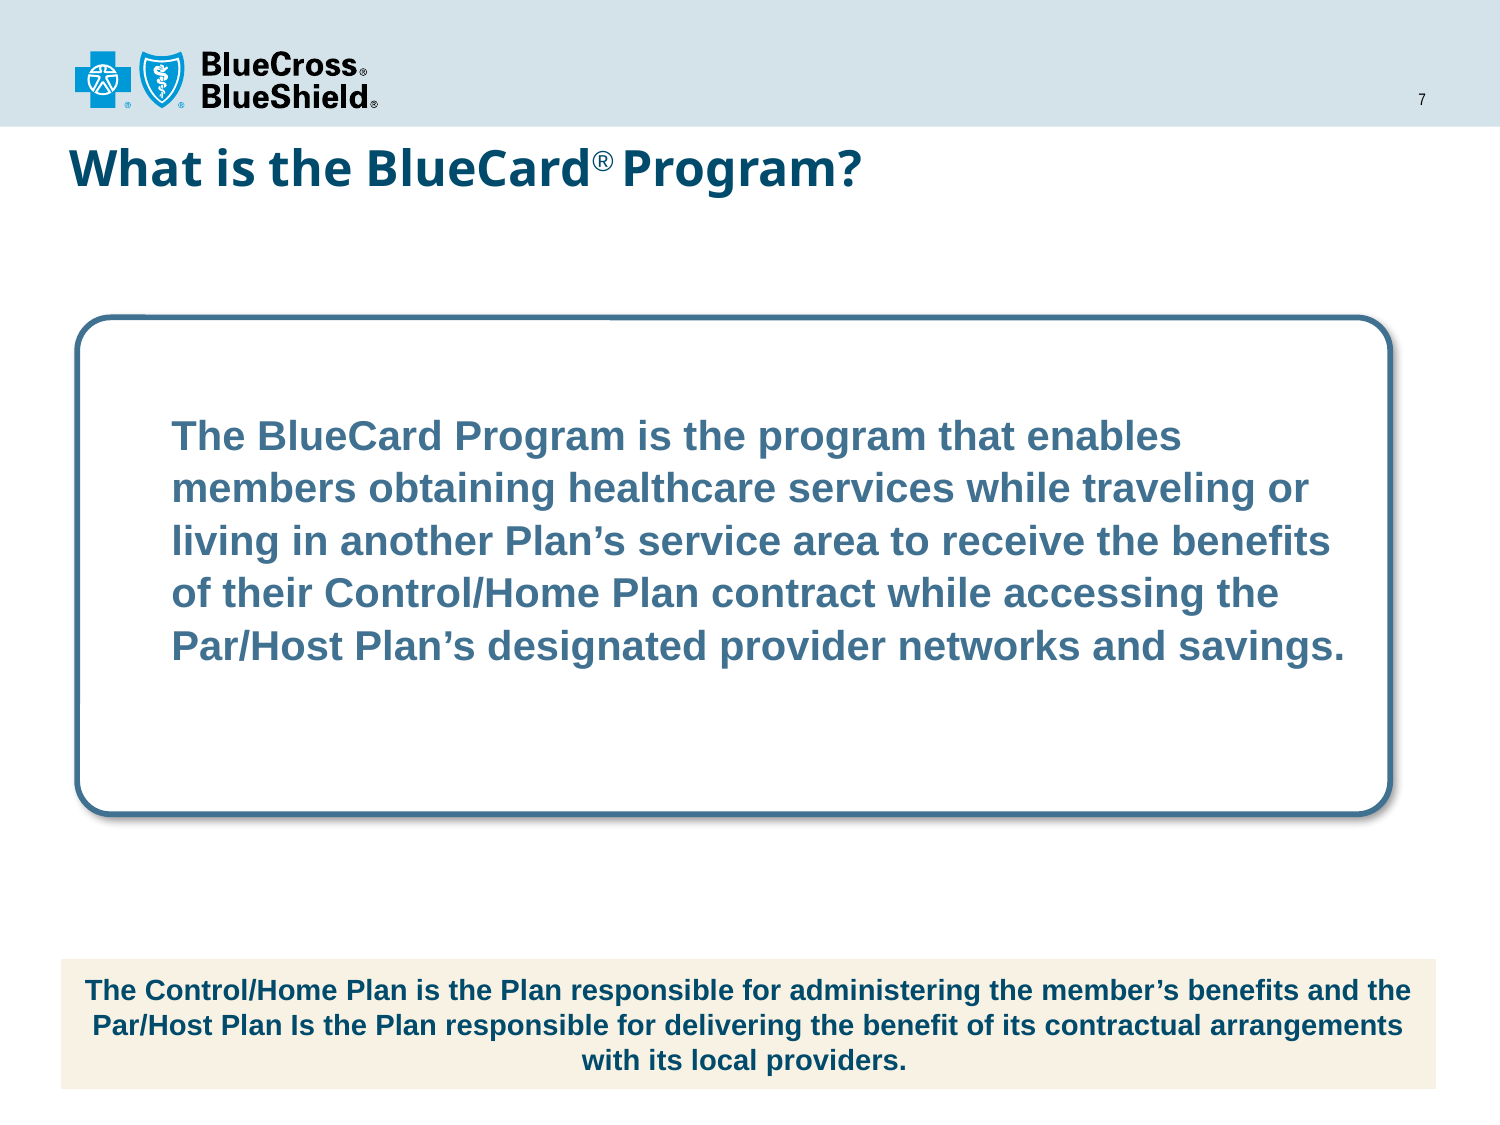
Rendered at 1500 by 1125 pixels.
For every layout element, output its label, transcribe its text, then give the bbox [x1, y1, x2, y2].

title What is the BlueCard® Program? [69, 133, 1420, 246]
picture [124, 101, 131, 109]
text_box The Control/Home Plan is the Plan responsible for administering the member’s benefits and the Par/Host Plan Is the Plan responsible for delivering the benefit of its contractual arrangements with its local providers. [57, 955, 1441, 1093]
picture [178, 101, 185, 109]
list The BlueCard Program is the program that enables members obtaining healthcare services while traveling or living in another Plan’s service area to receive the benefits of their Control/Home Plan contract while accessing the Par/Host Plan’s designated provider networks and savings. [171, 398, 1375, 819]
text_box [77, 317, 1391, 815]
